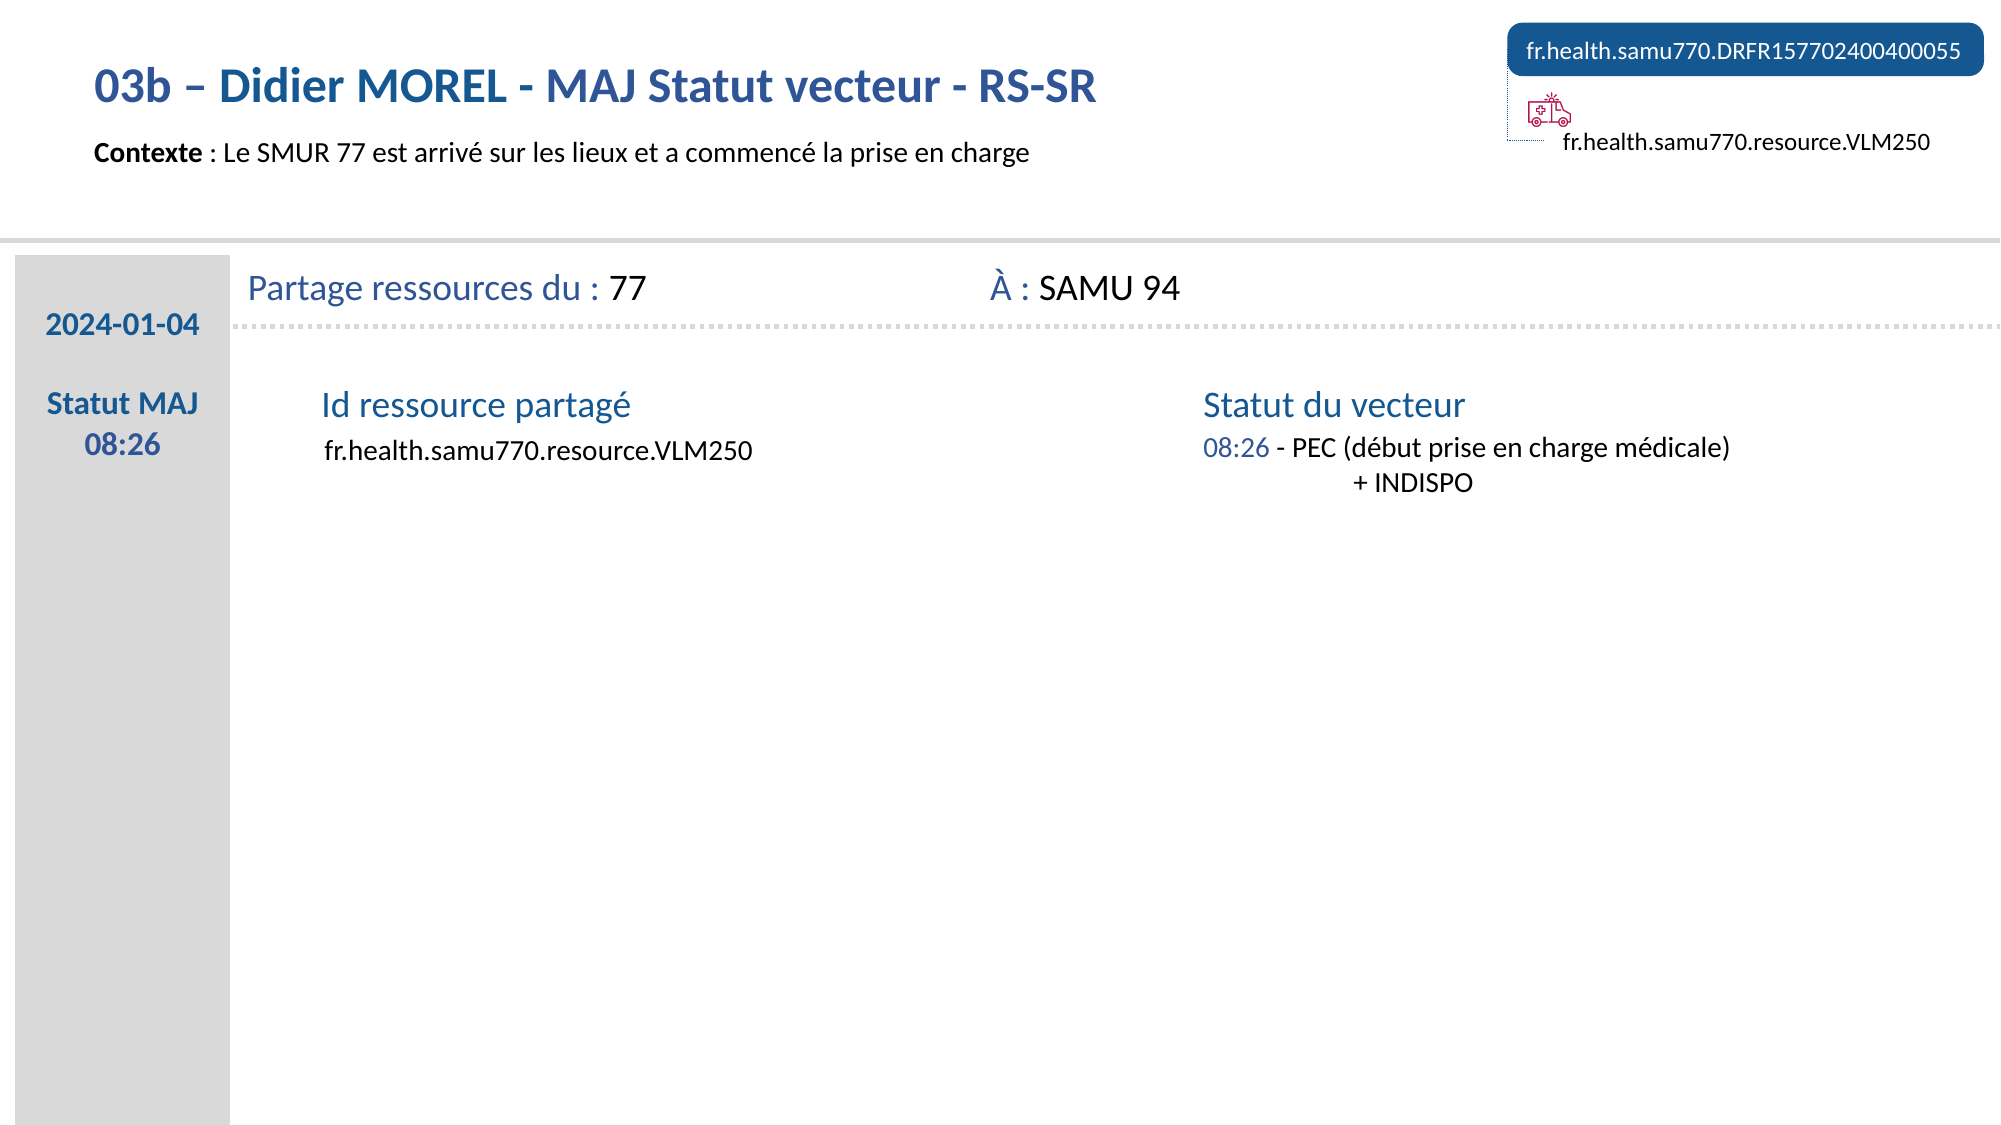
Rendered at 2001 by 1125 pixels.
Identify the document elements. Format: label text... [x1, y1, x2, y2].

text_box 03b – Didier MOREL - MAJ Statut vecteur - RS-SR [79, 45, 1507, 121]
text_box fr.health.samu770.DRFR157702400400055 [1507, 22, 1985, 77]
picture [1528, 88, 1571, 131]
text_box 08:26 - PEC (début prise en charge médicale) + INDISPO [1188, 420, 1861, 506]
text_box fr.health.samu770.resource.VLM250 [309, 424, 961, 474]
text_box Contexte : Le SMUR 77 est arrivé sur les lieux et a commencé la prise en charge [79, 126, 1481, 176]
text_box 2024-01-04 Statut MAJ 08:26 [15, 255, 230, 1125]
text_box Partage ressources du : 77 [233, 256, 735, 316]
text_box Id ressource partagé [306, 372, 900, 433]
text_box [1507, 49, 1544, 141]
text_box Statut du vecteur [1188, 372, 1484, 420]
text_box fr.health.samu770.resource.VLM250 [1543, 113, 1985, 168]
text_box À : SAMU 94 [834, 256, 1337, 316]
